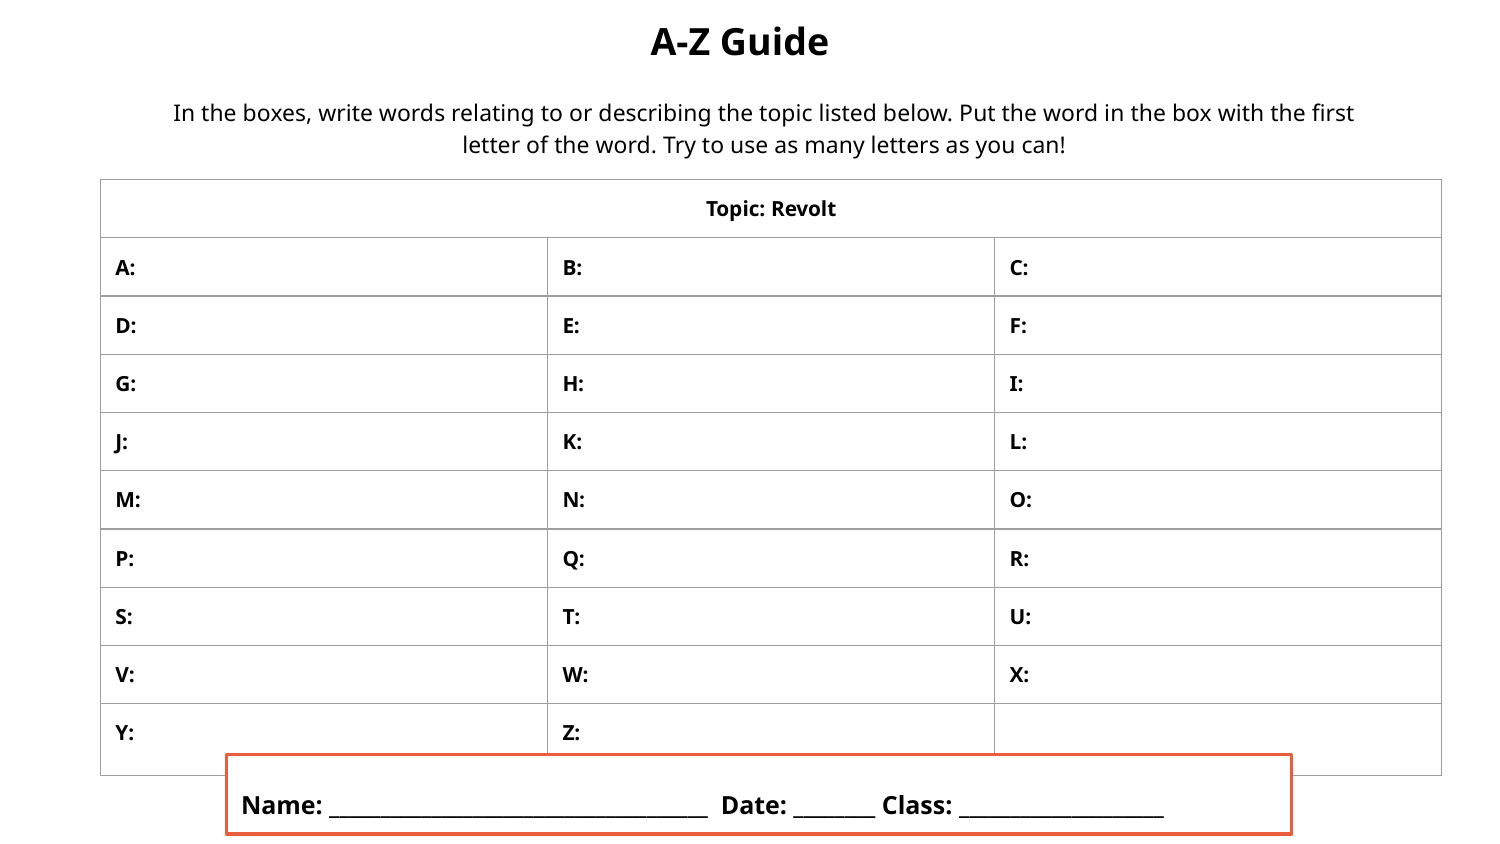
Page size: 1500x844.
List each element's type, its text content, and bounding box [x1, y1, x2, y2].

table_cell C: [995, 238, 1441, 295]
table_cell W: [548, 646, 994, 703]
table_cell D: [101, 297, 547, 354]
table_cell G: [101, 355, 547, 412]
table_cell E: [548, 297, 994, 354]
table_cell N: [548, 471, 994, 528]
table_cell Y: [101, 704, 547, 775]
table_cell U: [995, 588, 1441, 645]
table_cell B: [548, 238, 994, 295]
table_cell Z: [548, 704, 994, 754]
table_cell L: [995, 413, 1441, 470]
table_cell T: [548, 588, 994, 645]
table_cell [995, 704, 1441, 775]
table_cell M: [101, 471, 547, 528]
table_cell S: [101, 588, 547, 645]
table_cell H: [548, 355, 994, 412]
table_cell X: [995, 646, 1441, 703]
table_cell R: [995, 530, 1441, 587]
table_header Topic: Revolt [101, 180, 1441, 237]
table_cell O: [995, 471, 1441, 528]
table_cell P: [101, 530, 547, 587]
table_cell A: [101, 238, 547, 295]
table_cell F: [995, 297, 1441, 354]
table_cell K: [548, 413, 994, 470]
list A-Z Guide [639, 17, 861, 84]
table_cell V: [101, 646, 547, 703]
table_cell J: [101, 413, 547, 470]
table_cell I: [995, 355, 1441, 412]
text_box In the boxes, write words relating to or describing the topic listed below. Put the word in the box with the first letter of the word. Try to use as many letters as you can! [129, 84, 1400, 169]
text_box Name: _____________________________________ Date: ________ Class: ____________________ [226, 754, 1292, 834]
table_cell Q: [548, 530, 994, 587]
